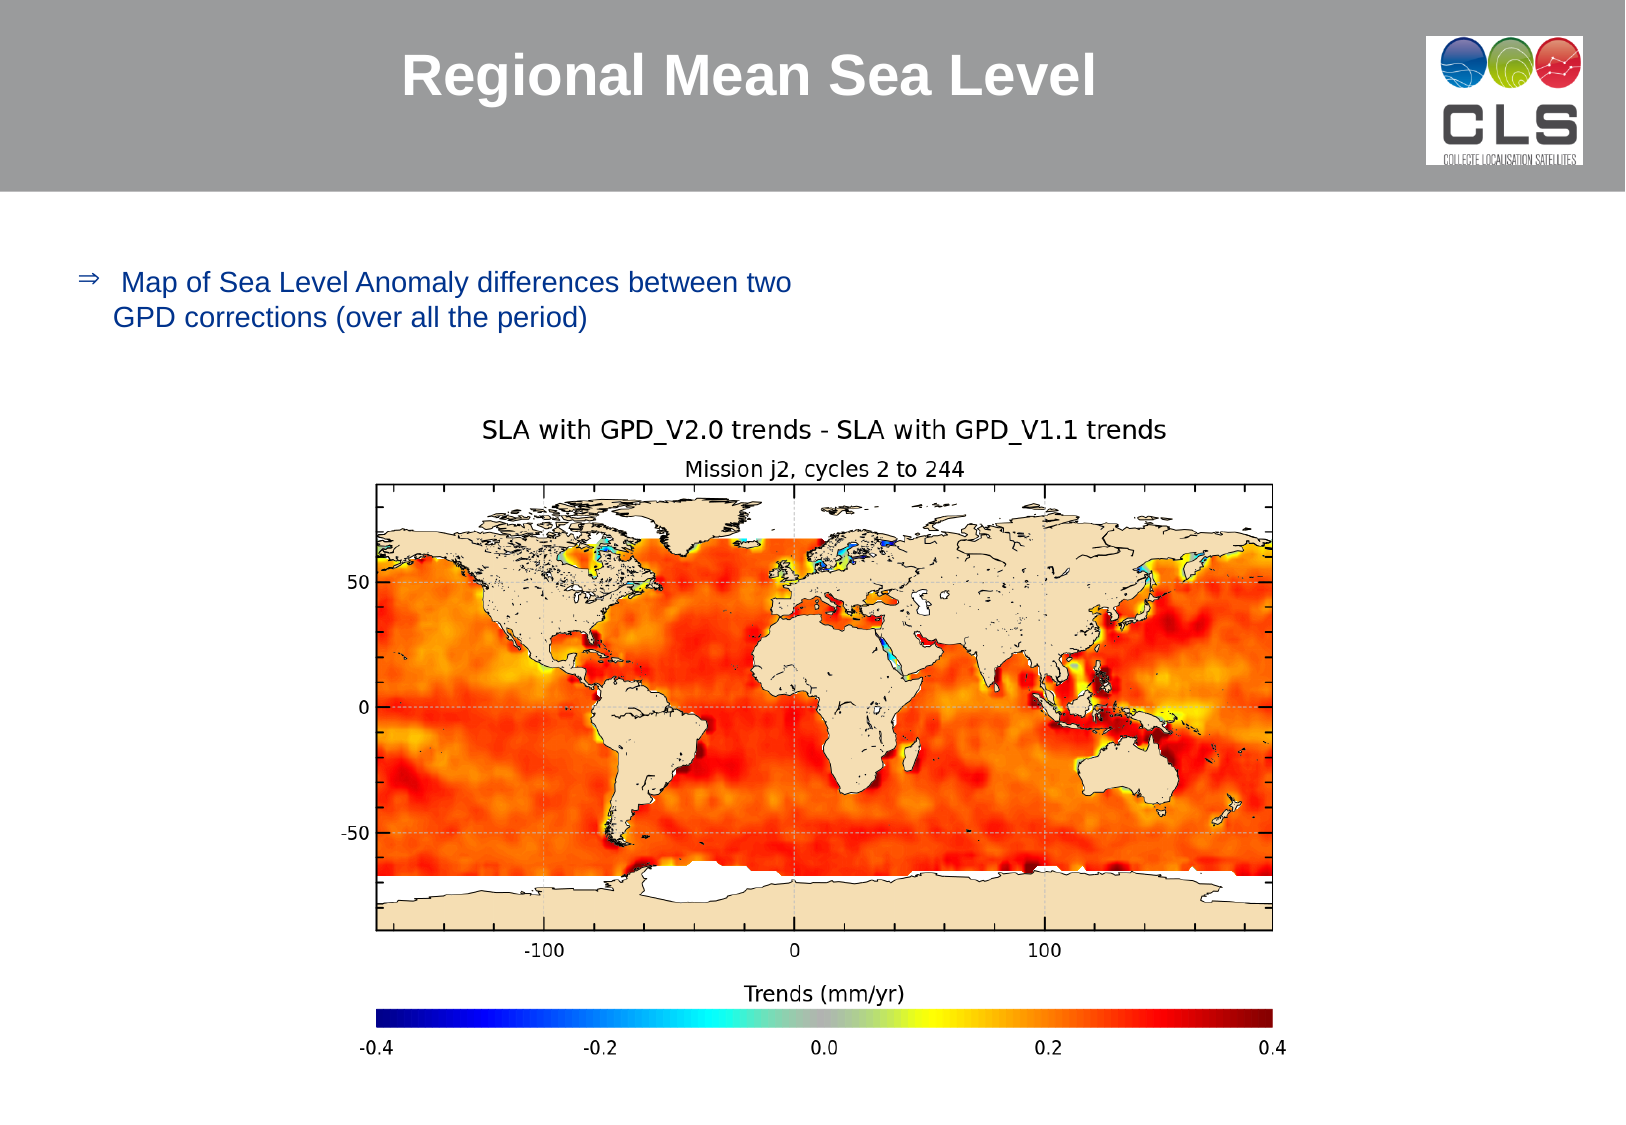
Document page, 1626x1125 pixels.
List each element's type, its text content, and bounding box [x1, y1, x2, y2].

text_box Map of Sea Level Anomaly differences between two GPD corrections (over all the period) [62, 220, 841, 376]
picture [265, 387, 1325, 1092]
picture [1426, 36, 1583, 165]
text_box Regional Mean Sea Level [386, 40, 1162, 119]
